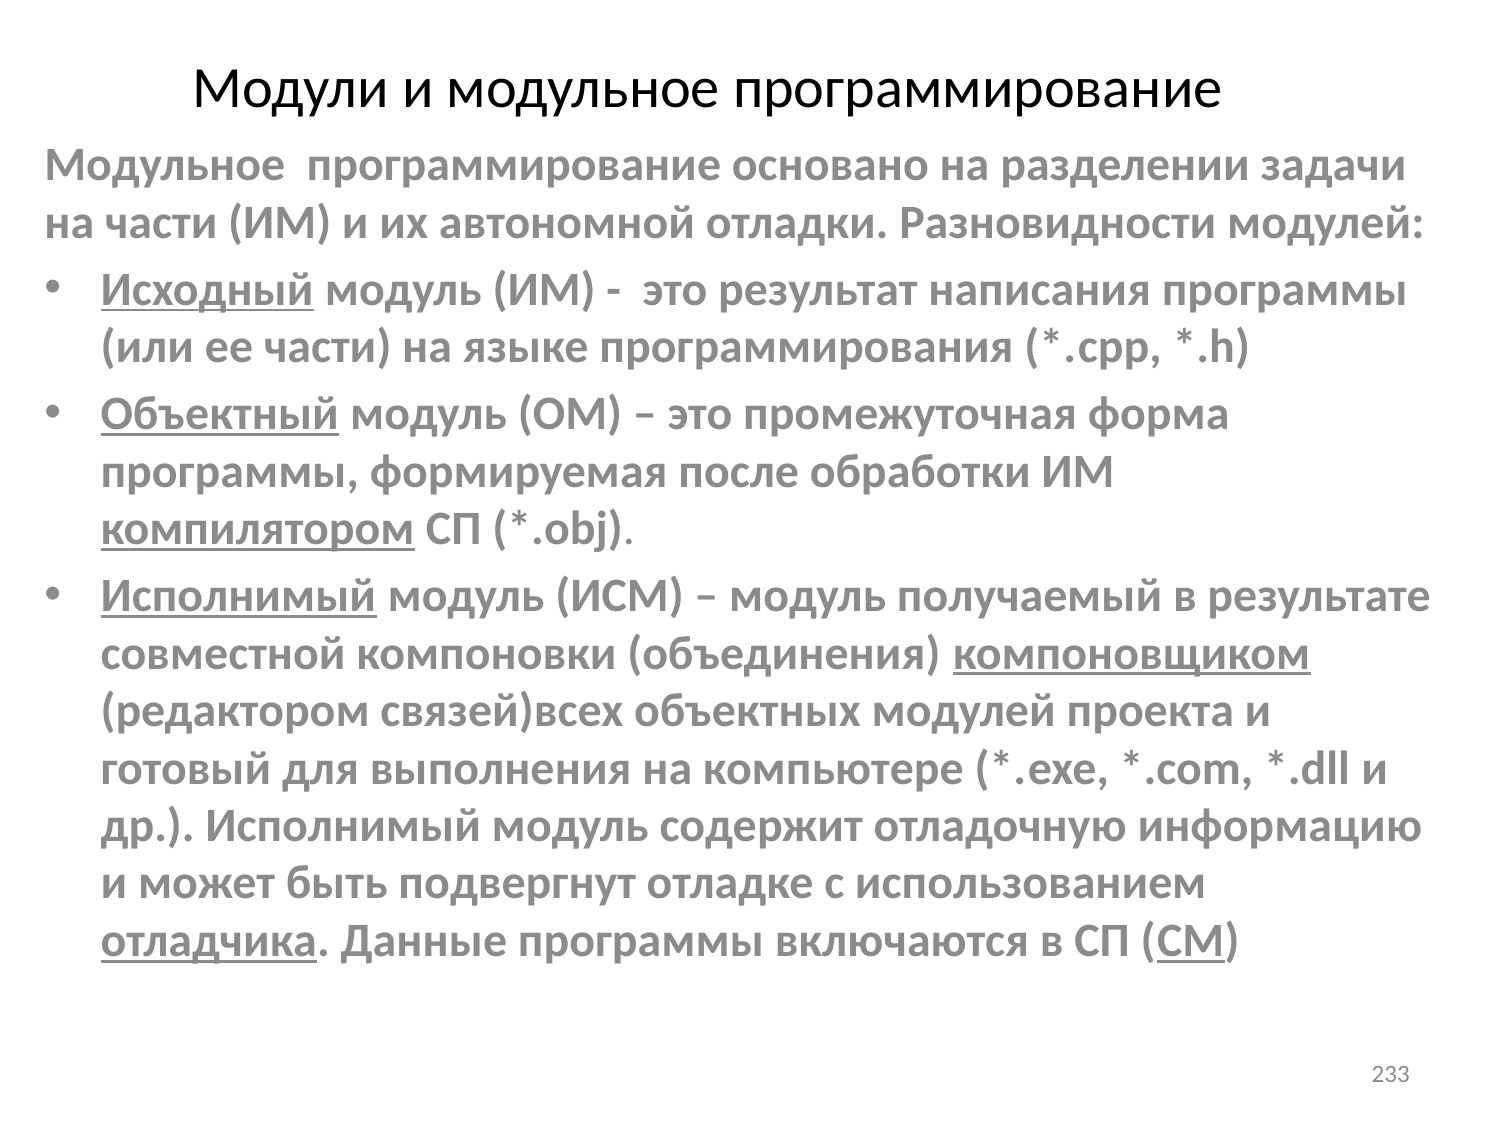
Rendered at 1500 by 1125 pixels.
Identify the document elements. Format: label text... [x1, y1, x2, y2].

text_box Модульное программирование основано на разделении задачи на части (ИМ) и их автономной отладки. Разновидности модулей: Исходный модуль (ИМ) - это результат написания программы (или ее части) на языке программирования (*.cpp, *.h) Объектный модуль (ОМ) – это промежуточная форма программы, формируемая после обработки ИМ компилятором СП (*.obj). Исполнимый модуль (ИСМ) – модуль получаемый в результате совместной компоновки (объединения) компоновщиком (редактором связей)всех объектных модулей проекта и готовый для выполнения на компьютере (*.exe, *.com, *.dll и др.). Исполнимый модуль содержит отладочную информацию и может быть подвергнут отладке с использованием отладчика. Данные программы включаются в СП (СМ) [29, 125, 1453, 965]
title Модули и модульное программирование [112, 19, 1317, 125]
slide_number 233 [1074, 1042, 1425, 1103]
